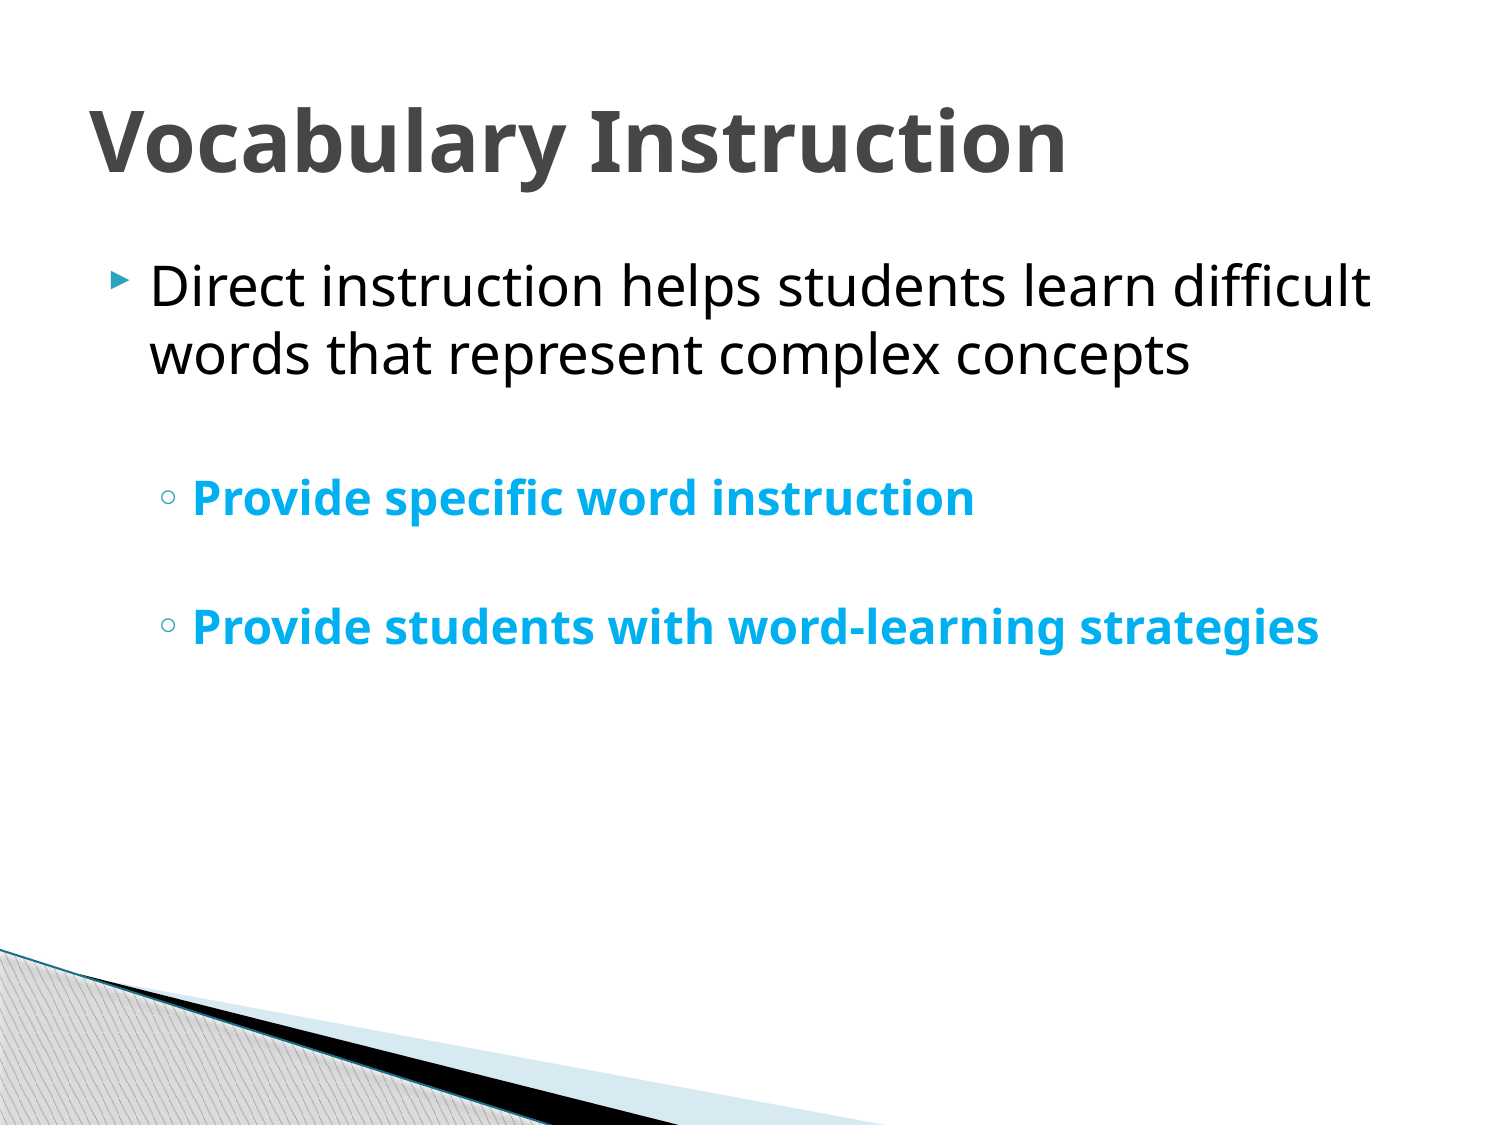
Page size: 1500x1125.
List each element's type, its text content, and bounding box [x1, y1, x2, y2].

title Vocabulary Instruction [75, 45, 1425, 233]
list Direct instruction helps students learn difficult words that represent complex concepts Provide specific word instruction Provide students with word-learning strategies [75, 243, 1425, 986]
